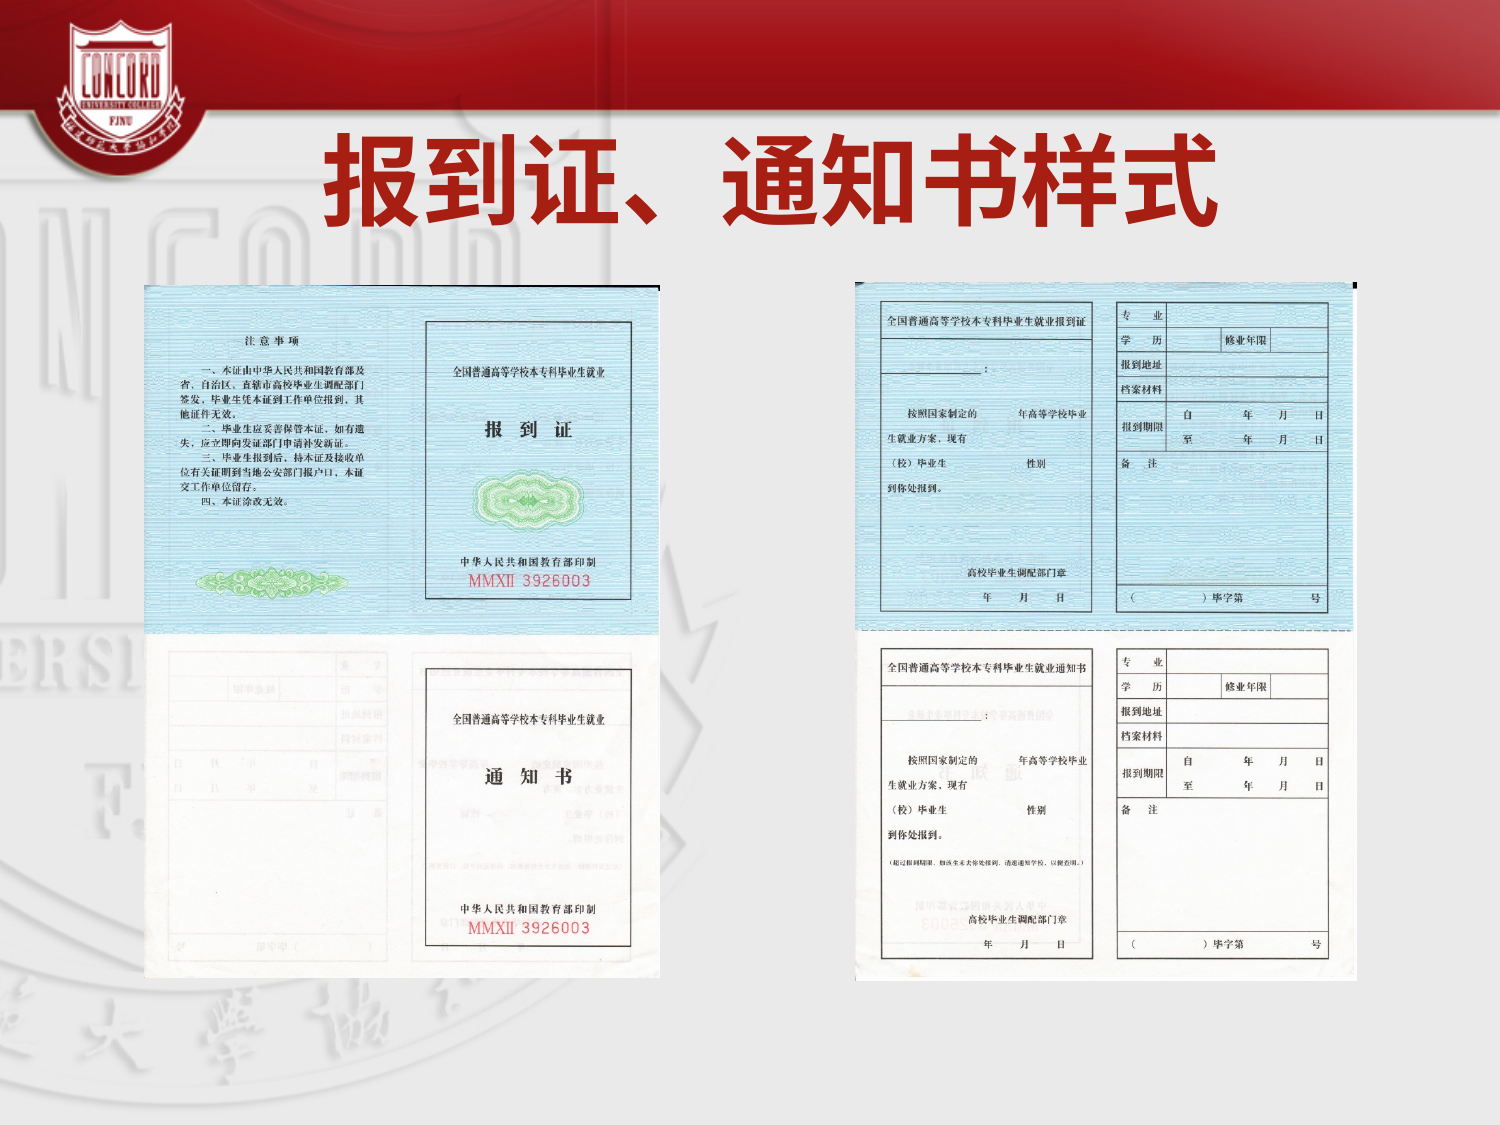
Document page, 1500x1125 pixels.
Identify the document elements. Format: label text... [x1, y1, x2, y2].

picture [0, 0, 1500, 1125]
title 报到证、通知书样式 [49, 156, 1451, 310]
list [855, 282, 1358, 981]
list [144, 285, 661, 978]
